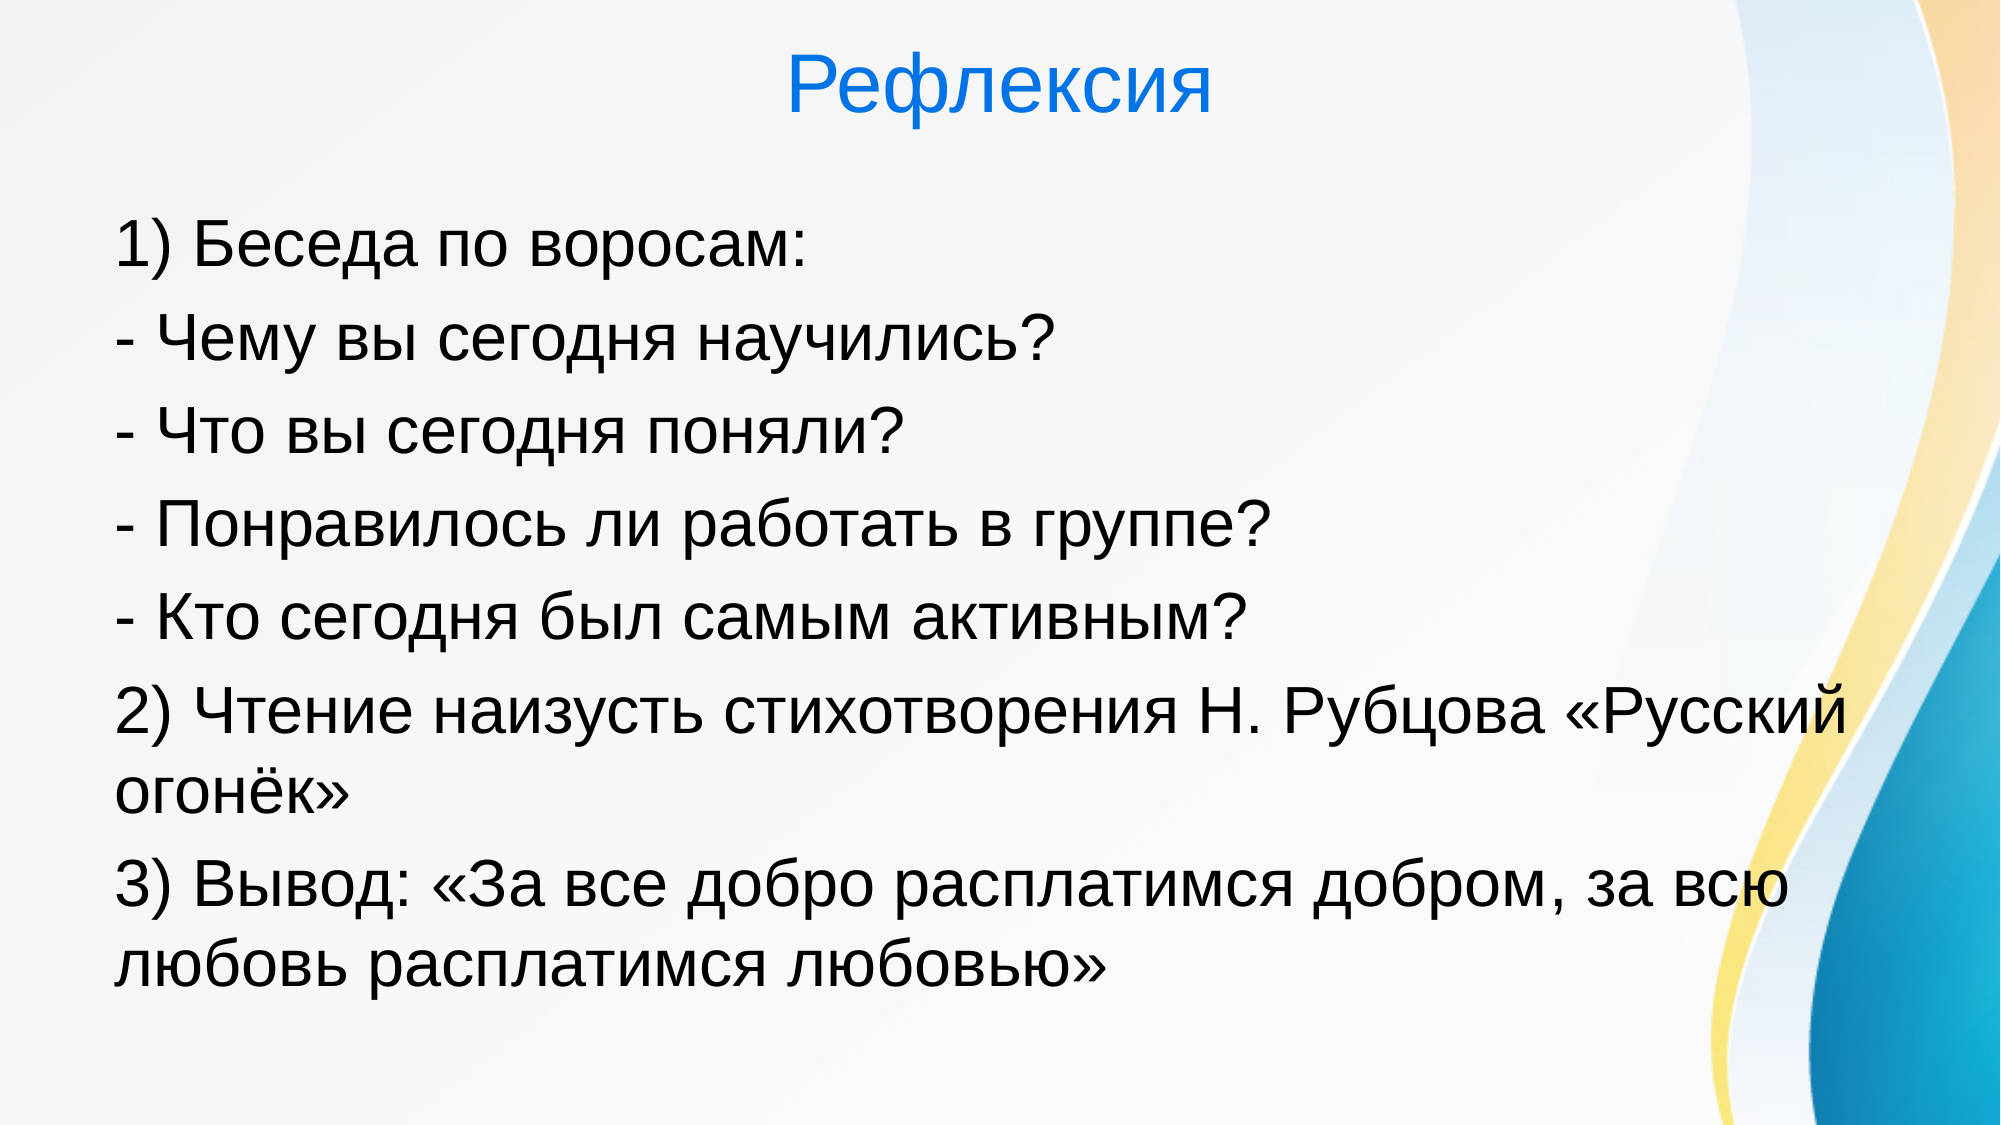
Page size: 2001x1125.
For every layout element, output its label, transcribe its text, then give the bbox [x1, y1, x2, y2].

list 1) Беседа по воросам: - Чему вы сегодня научились? - Что вы сегодня поняли? - Понравилось ли работать в группе? - Кто сегодня был самым активным? 2) Чтение наизусть стихотворения Н. Рубцова «Русский огонёк» 3) Вывод: «За все добро расплатимся добром, за всю любовь расплатимся любовью» [99, 192, 1901, 1006]
title Рефлексия [99, 30, 1901, 127]
picture [0, 0, 2001, 1125]
